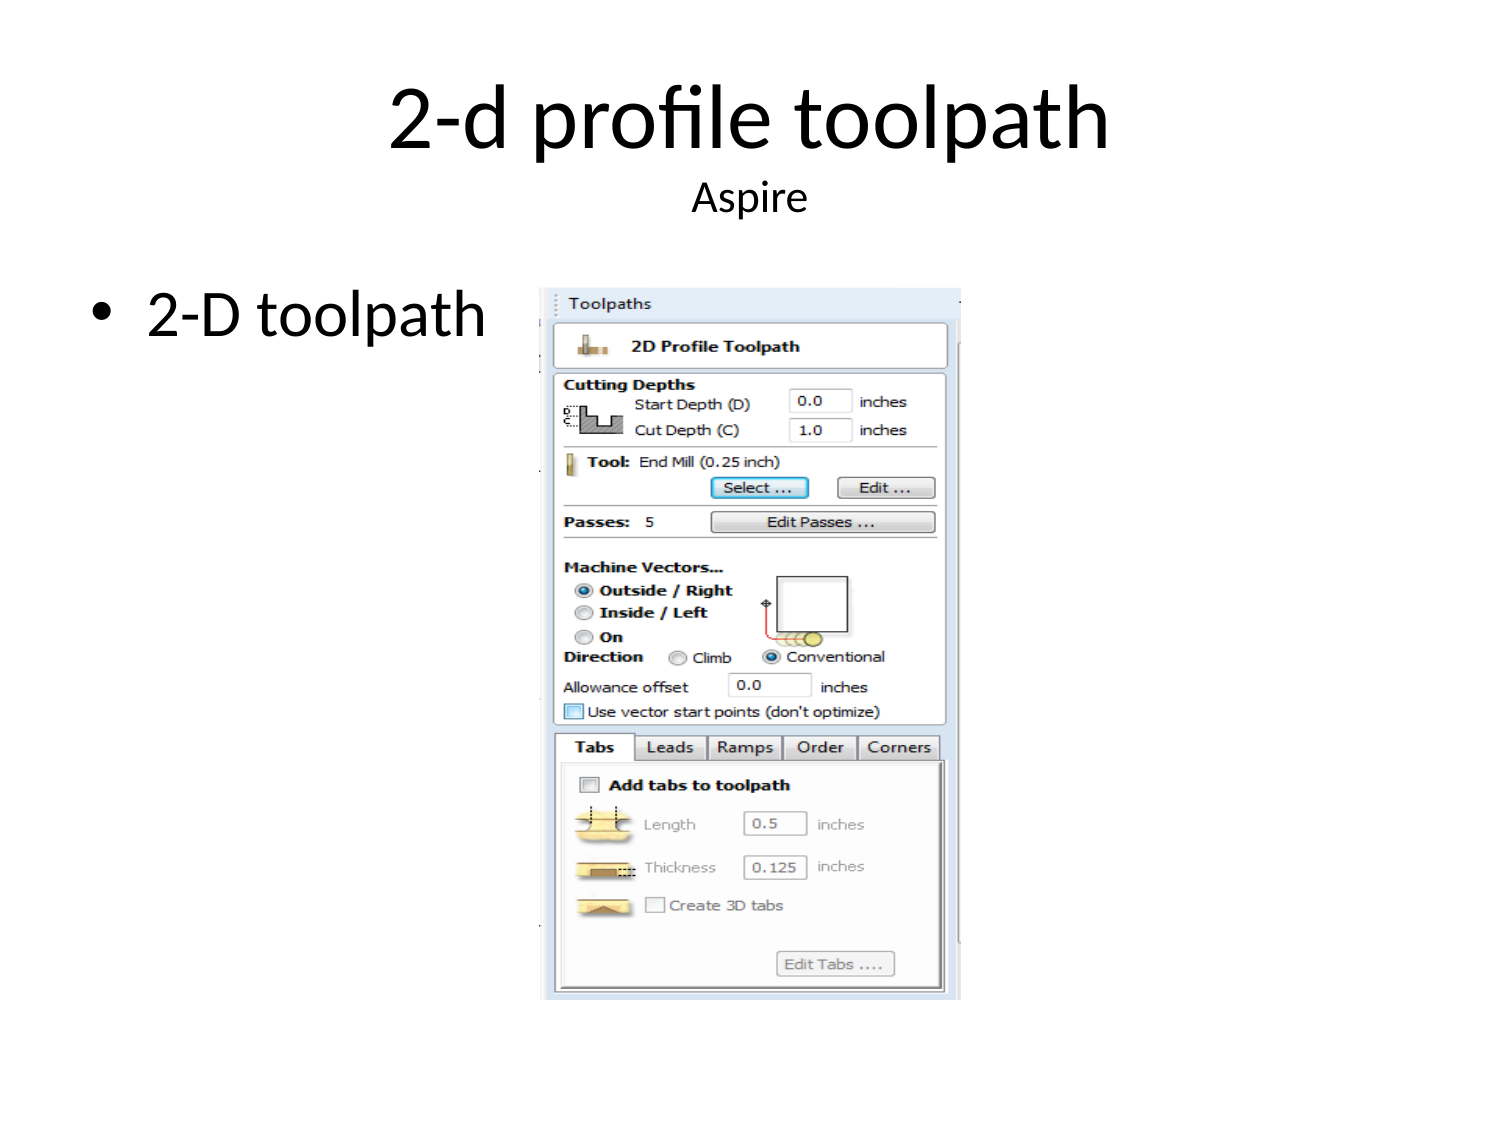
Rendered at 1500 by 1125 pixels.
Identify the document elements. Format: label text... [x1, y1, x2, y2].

title 2-d profile toolpath Aspire [75, 45, 1425, 233]
list 2-D toolpath [75, 262, 1425, 1005]
picture [538, 287, 962, 1001]
